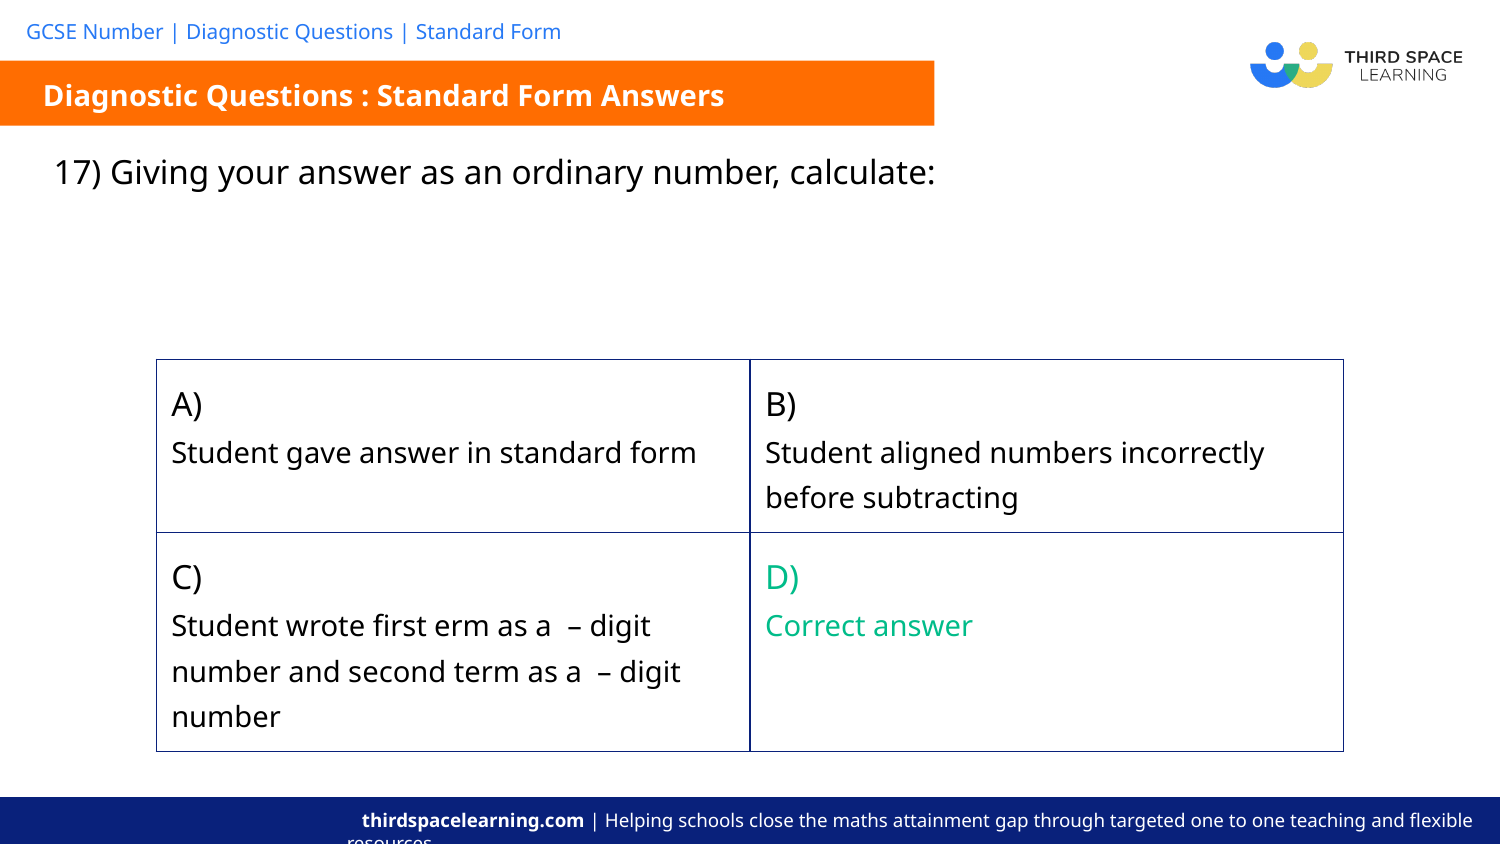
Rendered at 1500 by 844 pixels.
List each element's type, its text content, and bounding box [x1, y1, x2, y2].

picture [1250, 33, 1465, 99]
text_box Diagnostic Questions : Standard Form Answers [27, 61, 778, 127]
